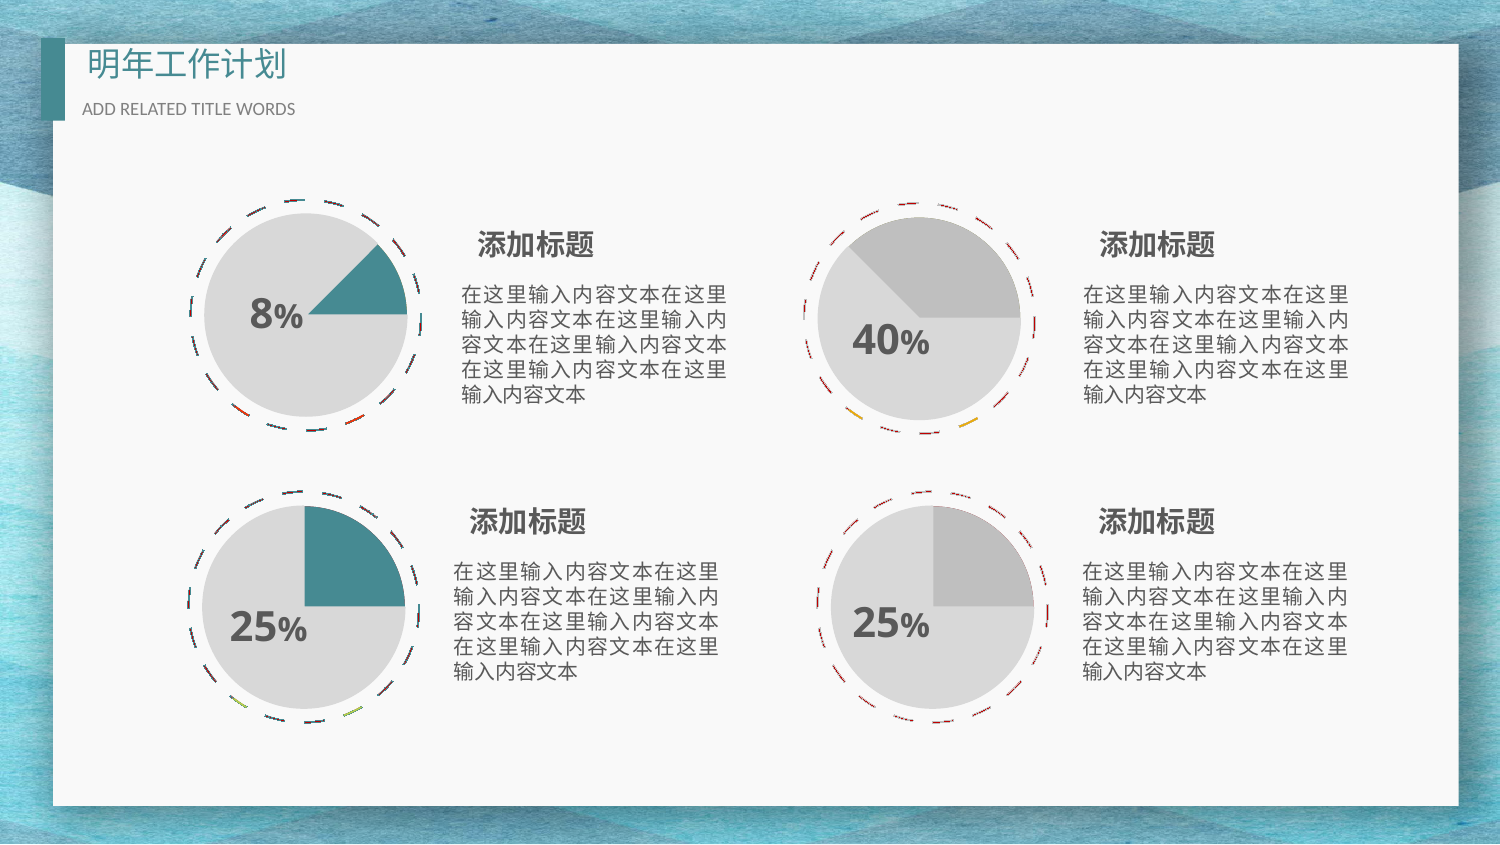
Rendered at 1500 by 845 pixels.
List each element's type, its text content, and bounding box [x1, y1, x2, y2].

text_box 添加标题 [1083, 495, 1231, 546]
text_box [784, 202, 1055, 435]
text_box 在这里输入内容文本在这里输入内容文本在这里输入内容文本在这里输入内容文本在这里输入内容文本在这里输入内容文本 [1068, 274, 1364, 414]
text_box ADD RELATED TITLE WORDS [70, 91, 406, 125]
text_box 明年工作计划 [76, 38, 378, 90]
text_box 在这里输入内容文本在这里输入内容文本在这里输入内容文本在这里输入内容文本在这里输入内容文本在这里输入内容文本 [446, 274, 743, 414]
text_box 添加标题 [1084, 218, 1232, 269]
text_box 添加标题 [454, 495, 602, 546]
picture [0, 0, 1500, 844]
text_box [189, 198, 423, 432]
text_box 添加标题 [462, 218, 610, 269]
text_box 在这里输入内容文本在这里输入内容文本在这里输入内容文本在这里输入内容文本在这里输入内容文本在这里输入内容文本 [438, 551, 735, 692]
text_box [816, 490, 1049, 724]
text_box 在这里输入内容文本在这里输入内容文本在这里输入内容文本在这里输入内容文本在这里输入内容文本在这里输入内容文本 [1067, 551, 1364, 692]
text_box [187, 490, 421, 724]
